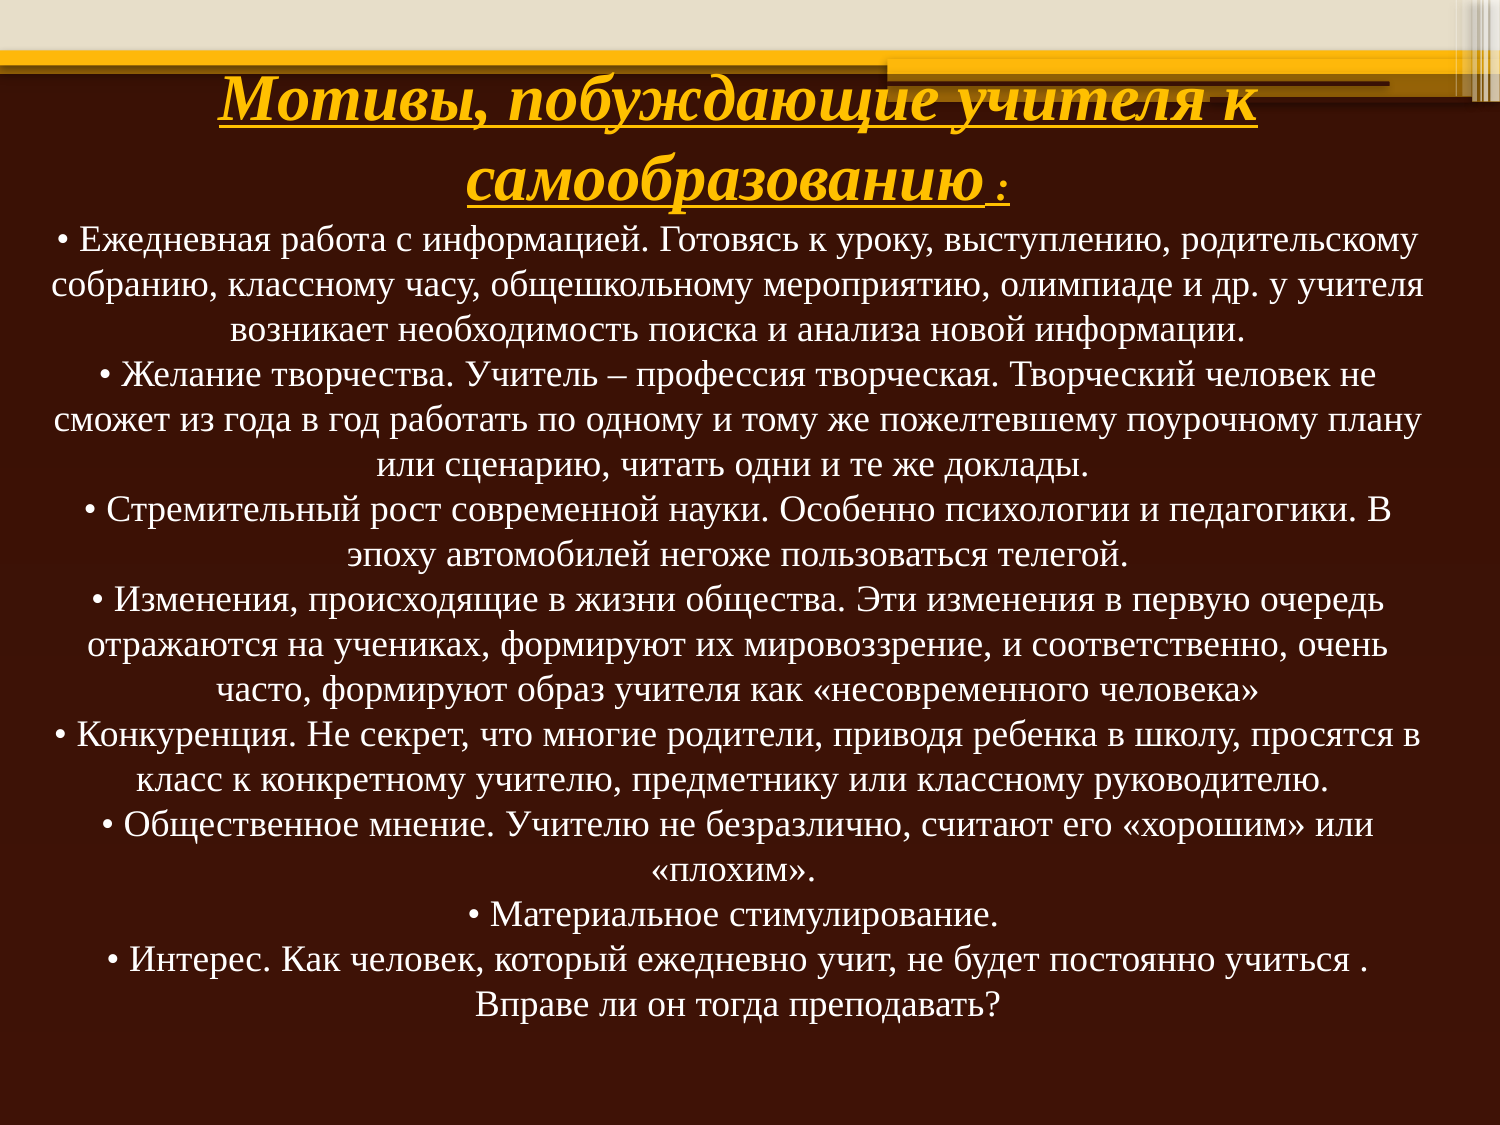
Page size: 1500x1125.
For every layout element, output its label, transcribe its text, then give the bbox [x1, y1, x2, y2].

text_box Мотивы, побуждающие учителя к самообразованию : • Ежедневная работа с информацией. Готовясь к уроку, выступлению, родительскому собранию, классному часу, общешкольному мероприятию, олимпиаде и др. у учителя возникает необходимость поиска и анализа новой информации. • Желание творчества. Учитель – профессия творческая. Творческий человек не сможет из года в год работать по одному и тому же пожелтевшему поурочному плану или сценарию, читать одни и те же доклады. • Стремительный рост современной науки. Особенно психологии и педагогики. В эпоху автомобилей негоже пользоваться телегой. • Изменения, происходящие в жизни общества. Эти изменения в первую очередь отражаются на учениках, формируют их мировоззрение, и соответственно, очень часто, формируют образ учителя как «несовременного человека» • Конкуренция. Не секрет, что многие родители, приводя ребенка в школу, просятся в класс к конкретному учителю, предметнику или классному руководителю. • Общественное мнение. Учителю не безразлично, считают его «хорошим» или «плохим». • Материальное стимулирование. • Интерес. Как человек, который ежедневно учит, не будет постоянно учиться . Вправе ли он тогда преподавать? [35, 46, 1442, 1077]
